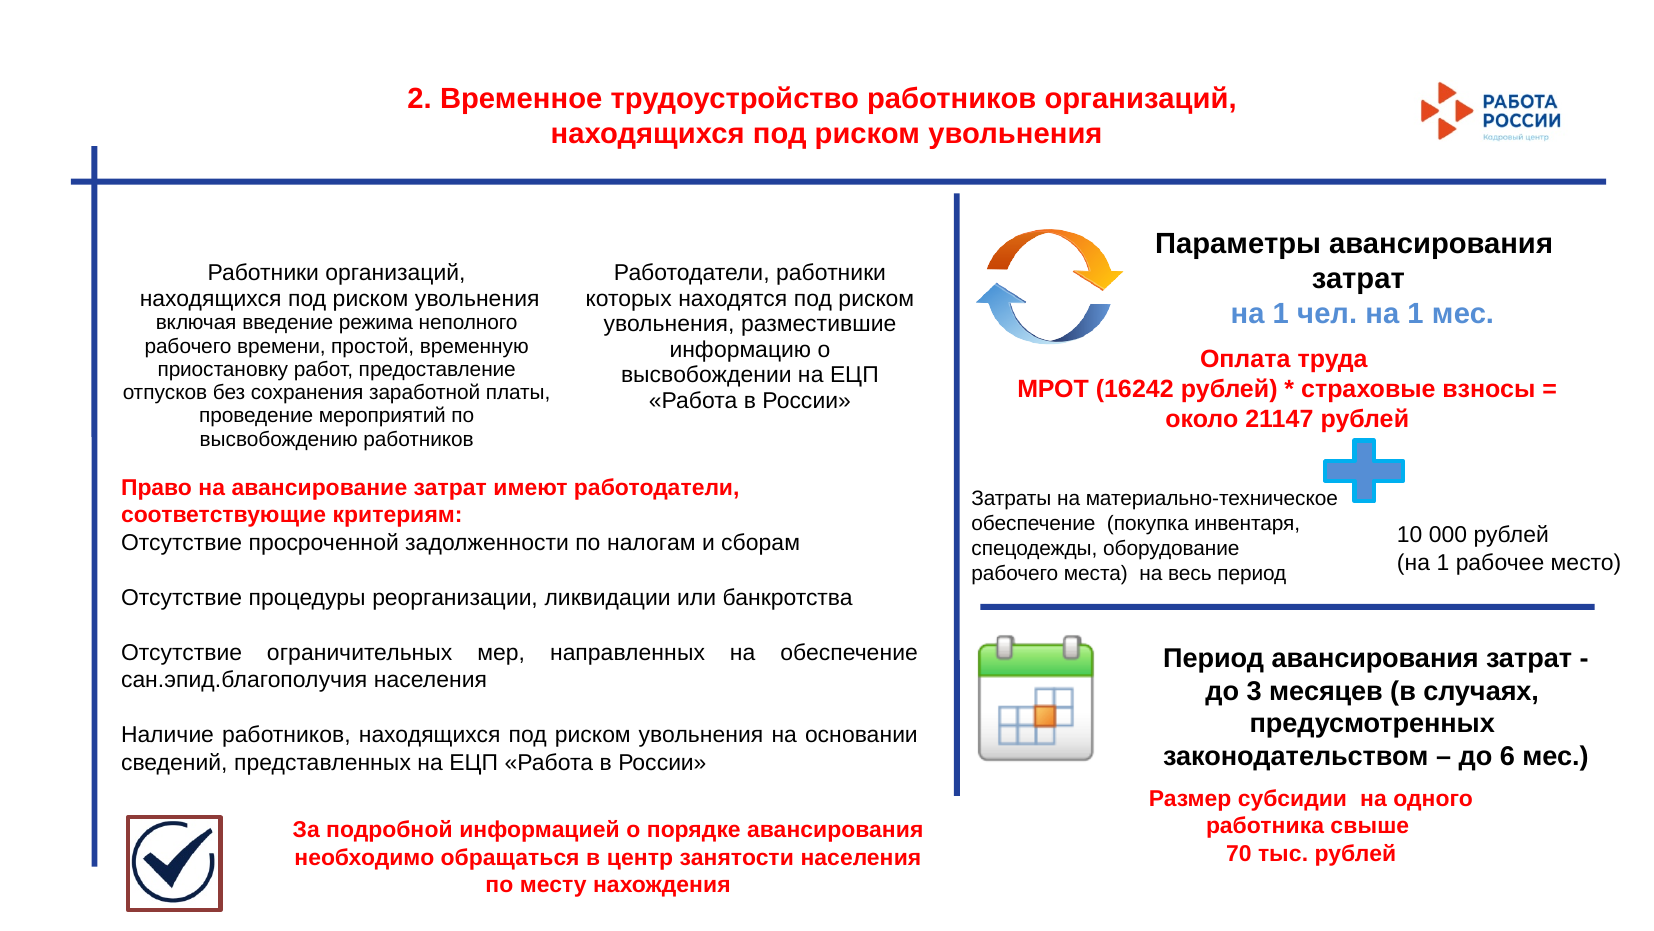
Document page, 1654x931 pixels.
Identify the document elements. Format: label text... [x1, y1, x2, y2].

text_box Право на авансирование затрат имеют работодатели, соответствующие критериям: Отсутствие просроченной задолженности по налогам и сборам Отсутствие процедуры реорганизации, ликвидации или банкротства Отсутствие ограничительных мер, направленных на обеспечение сан.эпид.благополучия населения Наличие работников, находящихся под риском увольнения на основании сведений, представленных на ЕЦП «Работа в России» [106, 465, 934, 820]
picture [956, 618, 1115, 777]
text_box Затраты на материально-техническое обеспечение (покупка инвентаря, спецодежды, оборудование рабочего места) на весь период [956, 427, 1462, 593]
picture [968, 224, 1132, 350]
text_box Размер субсидии на одного работника свыше 70 тыс. рублей [1074, 748, 1548, 874]
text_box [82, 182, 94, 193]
text_box 2. Временное трудоустройство работников организаций, находящихся под риском увольнения [95, 182, 1571, 193]
text_box 10 000 рублей (на 1 рабочее место) [1382, 512, 1654, 582]
text_box Период авансирования затрат - до 3 месяцев (в случаях, предусмотренных законодательством – до 6 мес.) [874, 535, 1654, 619]
text_box За подробной информацией о порядке авансирования необходимо обращаться в центр занятости населения по месту нахождения [248, 807, 969, 905]
picture [1381, 80, 1619, 142]
text_box 2. Временное трудоустройство работников организаций, находящихся под риском увольнения [82, 37, 1571, 181]
table_header Работники организаций, находящихся под риском увольнения включая введение режима неполного рабочего времени, простой, временную приостановку работ, предоставление отпусков без сохранения заработной платы, проведение мероприятий по высвобождению работников [107, 253, 567, 465]
text_box Оплата труда МРОТ (16242 рублей) * страховые взносы = около 21147 рублей [992, 335, 1583, 442]
picture [129, 819, 219, 909]
text_box Параметры авансирования затрат на 1 чел. на 1 мес. [1086, 217, 1630, 416]
table_header Работодатели, работники которых находятся под риском увольнения, разместившие информацию о высвобождении на ЕЦП «Работа в России» [568, 253, 933, 465]
